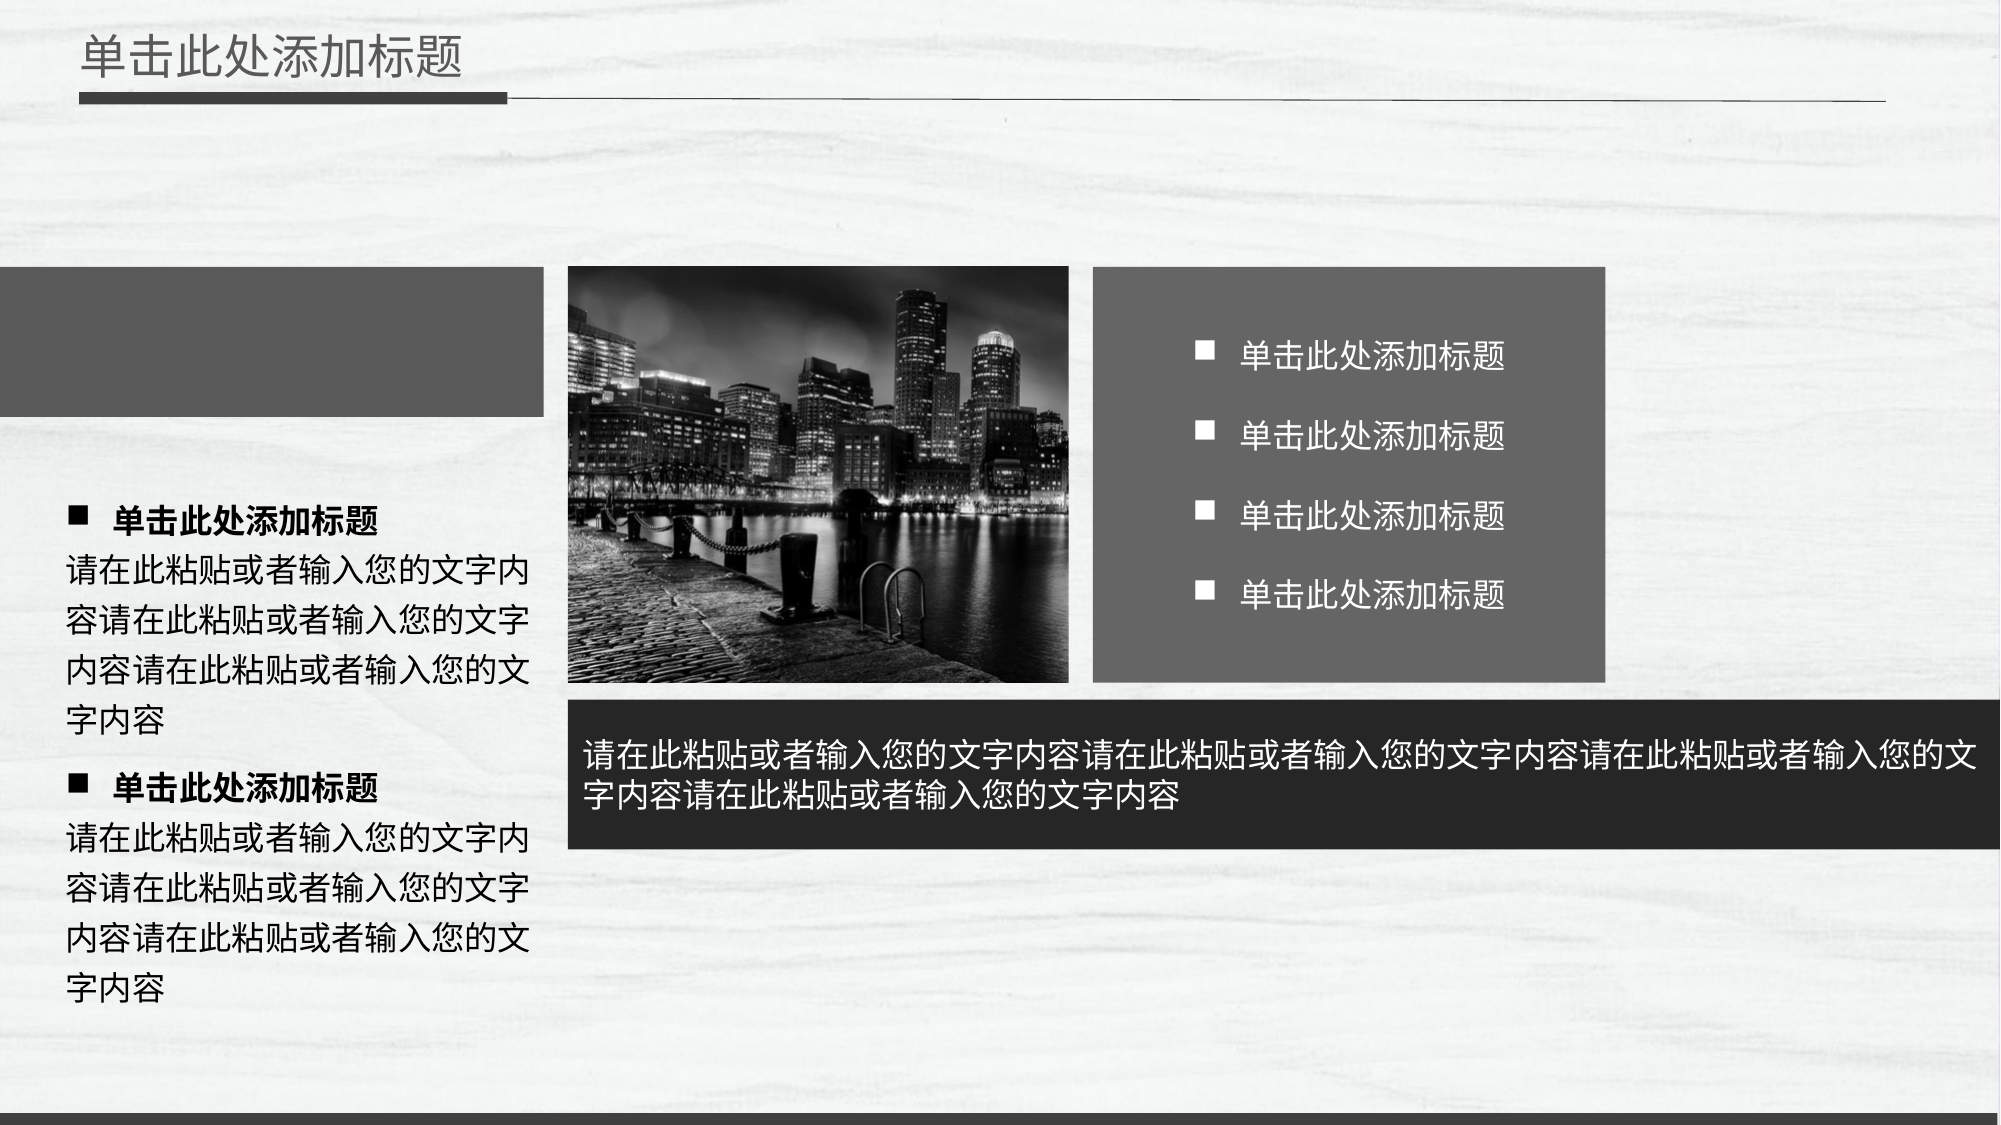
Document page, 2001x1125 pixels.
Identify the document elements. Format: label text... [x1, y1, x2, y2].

text_box 请在此粘贴或者输入您的文字内容请在此粘贴或者输入您的文字内容请在此粘贴或者输入您的文字内容请在此粘贴或者输入您的文字内容 [567, 698, 2000, 850]
text_box 单击此处添加标题 [64, 15, 522, 95]
text_box 单击此处添加标题 请在此粘贴或者输入您的文字内容请在此粘贴或者输入您的文字内容请在此粘贴或者输入您的文字内容 [51, 482, 568, 747]
text_box [78, 95, 508, 105]
picture [0, 0, 2001, 1125]
text_box 单击此处添加标题 单击此处添加标题 单击此处添加标题 单击此处添加标题 [1092, 266, 1606, 684]
text_box [0, 1112, 1998, 1125]
text_box [567, 266, 1070, 684]
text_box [507, 98, 1886, 102]
text_box [0, 266, 545, 418]
text_box 单击此处添加标题 请在此粘贴或者输入您的文字内容请在此粘贴或者输入您的文字内容请在此粘贴或者输入您的文字内容 [51, 750, 568, 1015]
